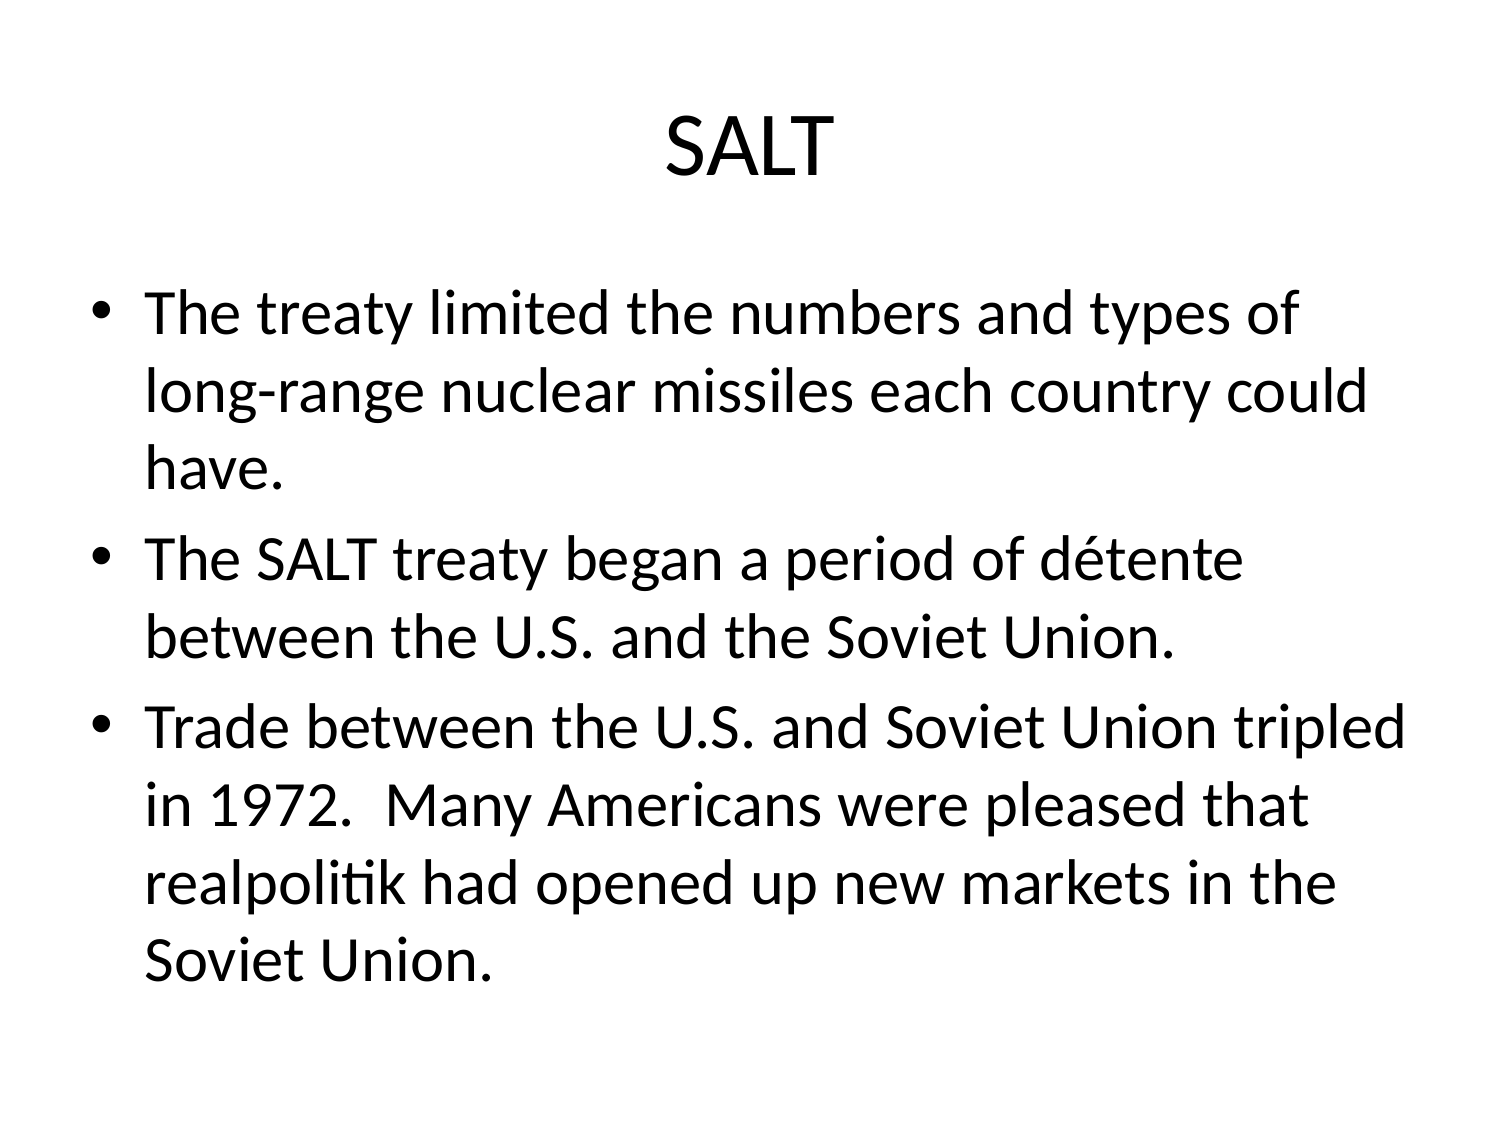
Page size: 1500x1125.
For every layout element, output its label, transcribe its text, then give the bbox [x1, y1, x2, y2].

title SALT [75, 45, 1425, 233]
list The treaty limited the numbers and types of long-range nuclear missiles each country could have. The SALT treaty began a period of détente between the U.S. and the Soviet Union. Trade between the U.S. and Soviet Union tripled in 1972. Many Americans were pleased that realpolitik had opened up new markets in the Soviet Union. [75, 262, 1425, 1005]
